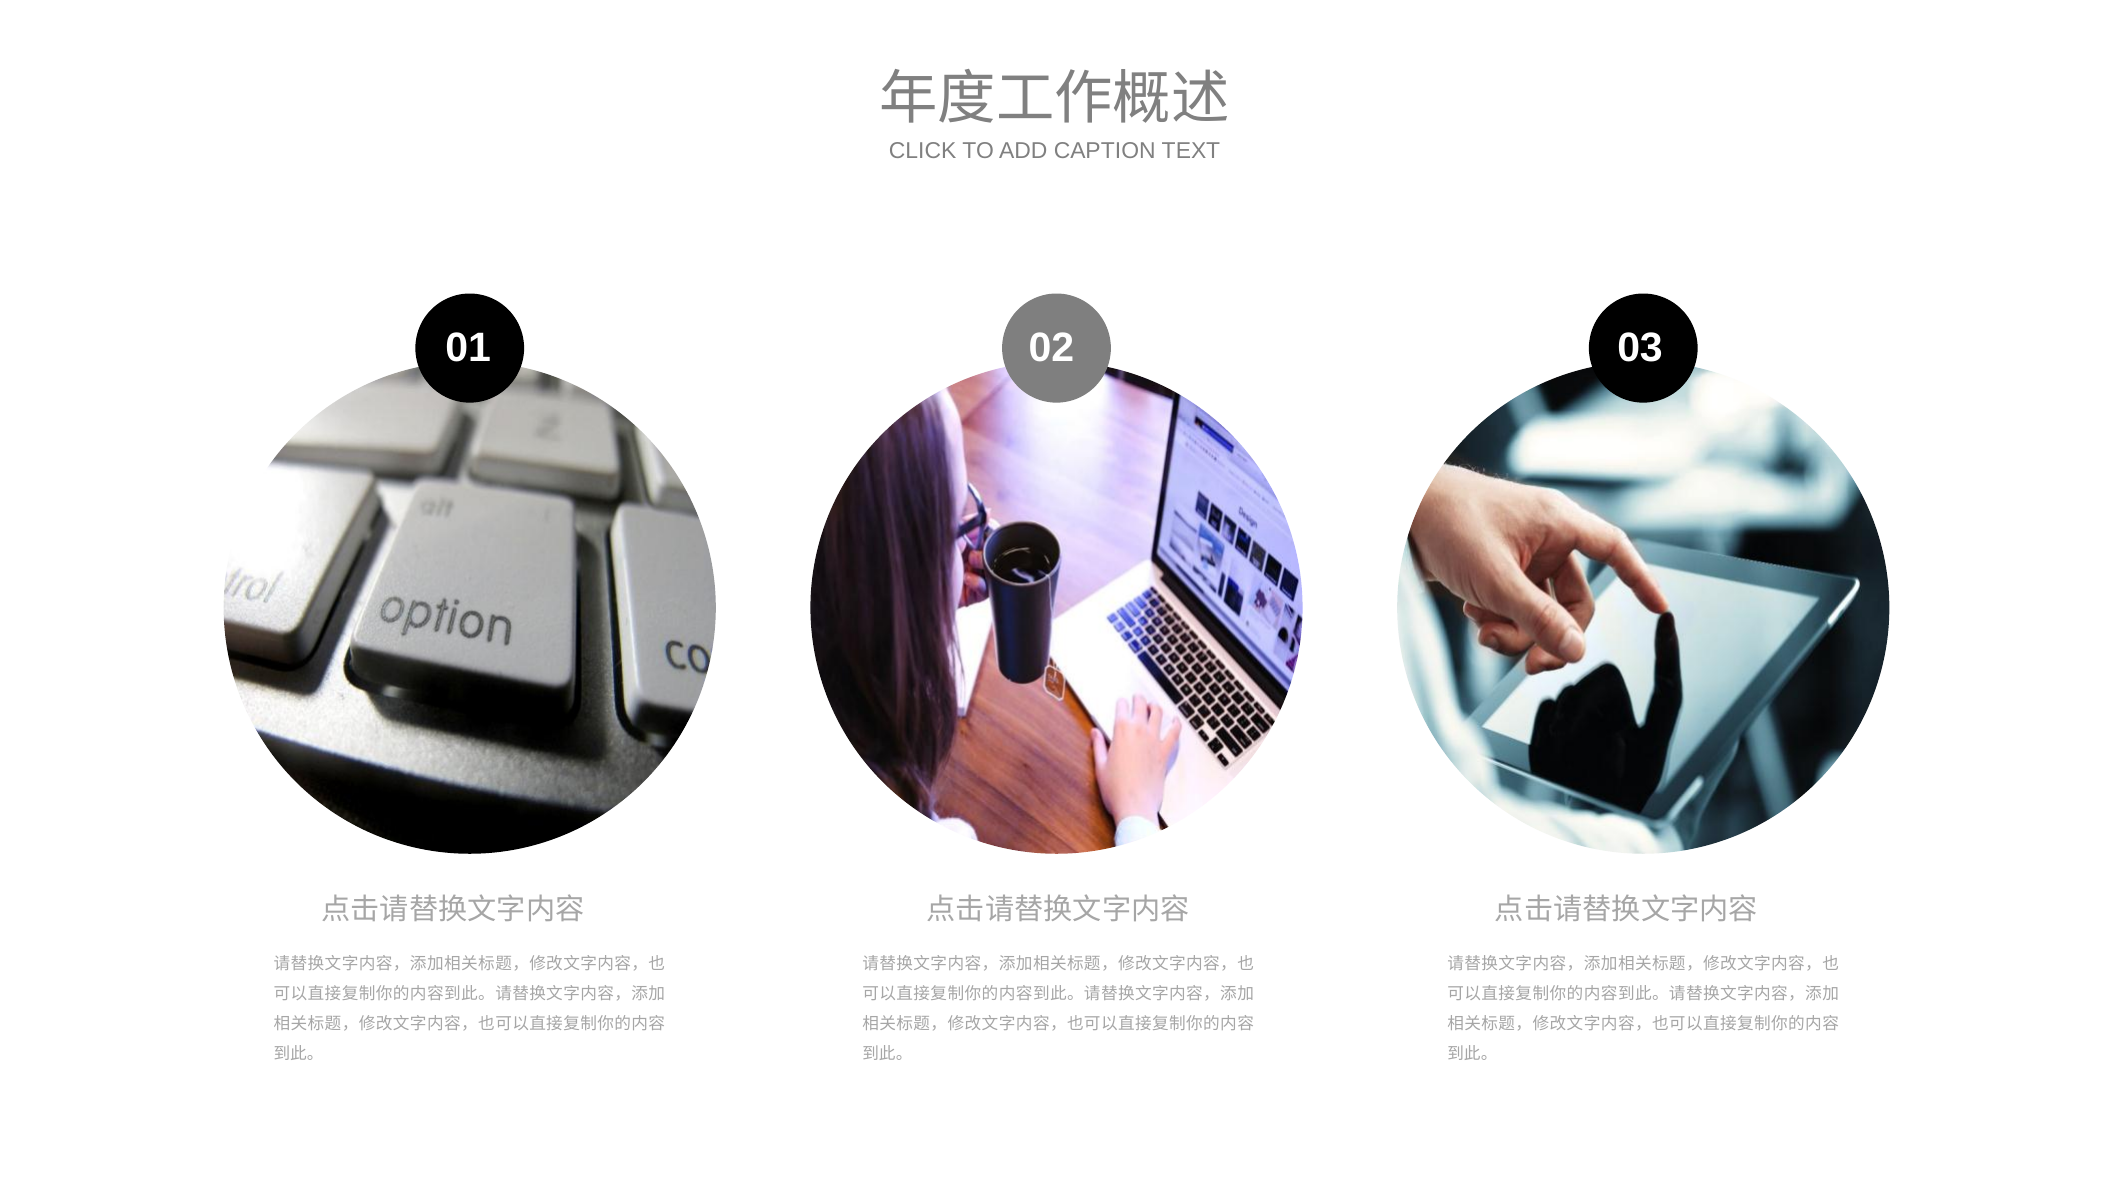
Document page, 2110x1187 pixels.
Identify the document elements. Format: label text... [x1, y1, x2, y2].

text_box [1396, 366, 1891, 855]
text_box 请替换文字内容，添加相关标题，修改文字内容，也可以直接复制你的内容到此。请替换文字内容，添加相关标题，修改文字内容，也可以直接复制你的内容到此。 [862, 942, 1255, 1063]
text_box 点击请替换文字内容 [1495, 890, 1759, 926]
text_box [415, 293, 525, 403]
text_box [1588, 293, 1698, 403]
text_box 请替换文字内容，添加相关标题，修改文字内容，也可以直接复制你的内容到此。请替换文字内容，添加相关标题，修改文字内容，也可以直接复制你的内容到此。 [1447, 942, 1840, 1063]
text_box 请替换文字内容，添加相关标题，修改文字内容，也可以直接复制你的内容到此。请替换文字内容，添加相关标题，修改文字内容，也可以直接复制你的内容到此。 [273, 942, 666, 1063]
text_box 点击请替换文字内容 [926, 890, 1191, 926]
text_box [222, 366, 717, 855]
text_box [809, 366, 1304, 855]
text_box 点击请替换文字内容 [321, 890, 585, 926]
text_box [1002, 293, 1111, 403]
text_box 年度工作概述 [865, 60, 1245, 131]
text_box CLICK TO ADD CAPTION TEXT [865, 135, 1245, 163]
